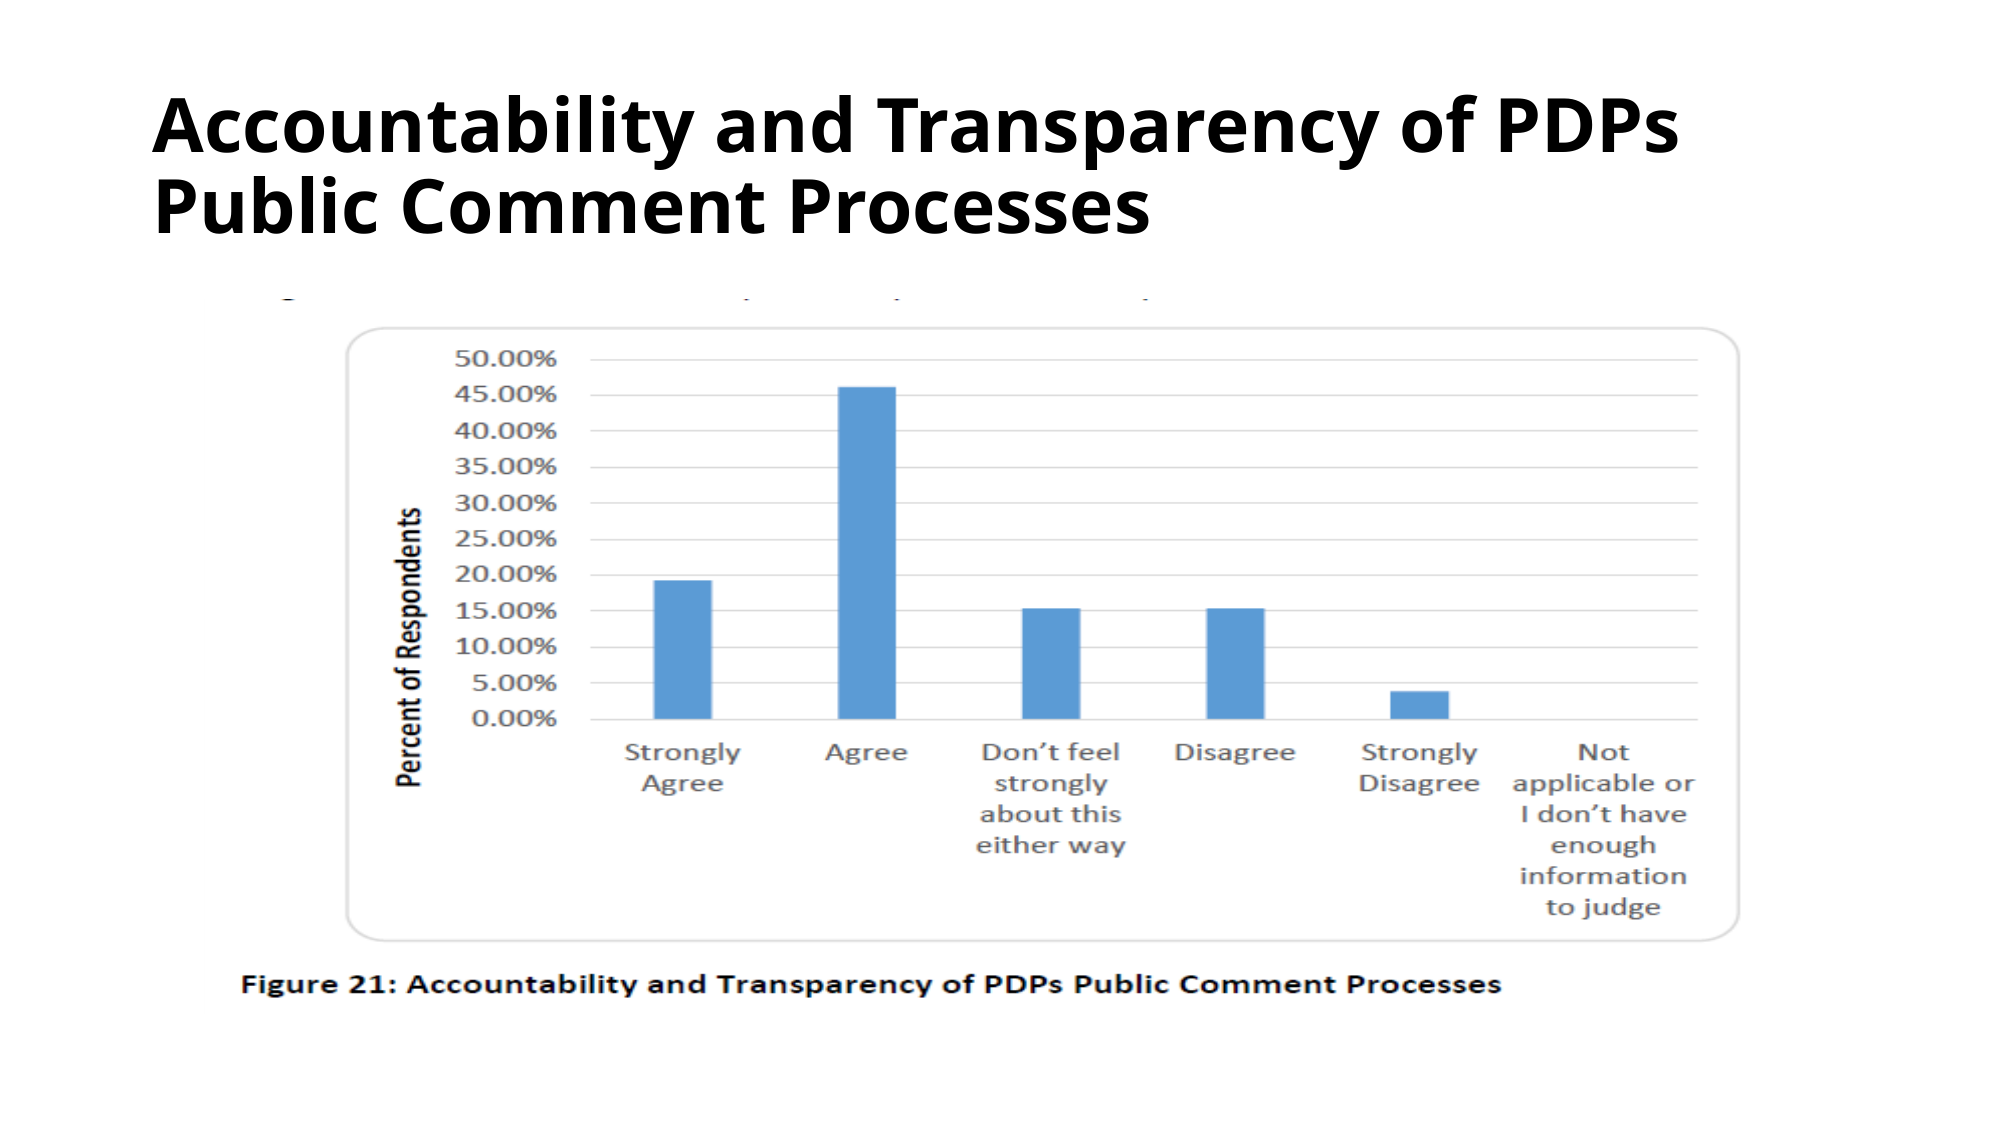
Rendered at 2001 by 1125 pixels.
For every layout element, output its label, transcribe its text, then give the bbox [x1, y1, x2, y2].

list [203, 299, 1829, 1014]
title Accountability and Transparency of PDPs Public Comment Processes [137, 59, 1863, 278]
